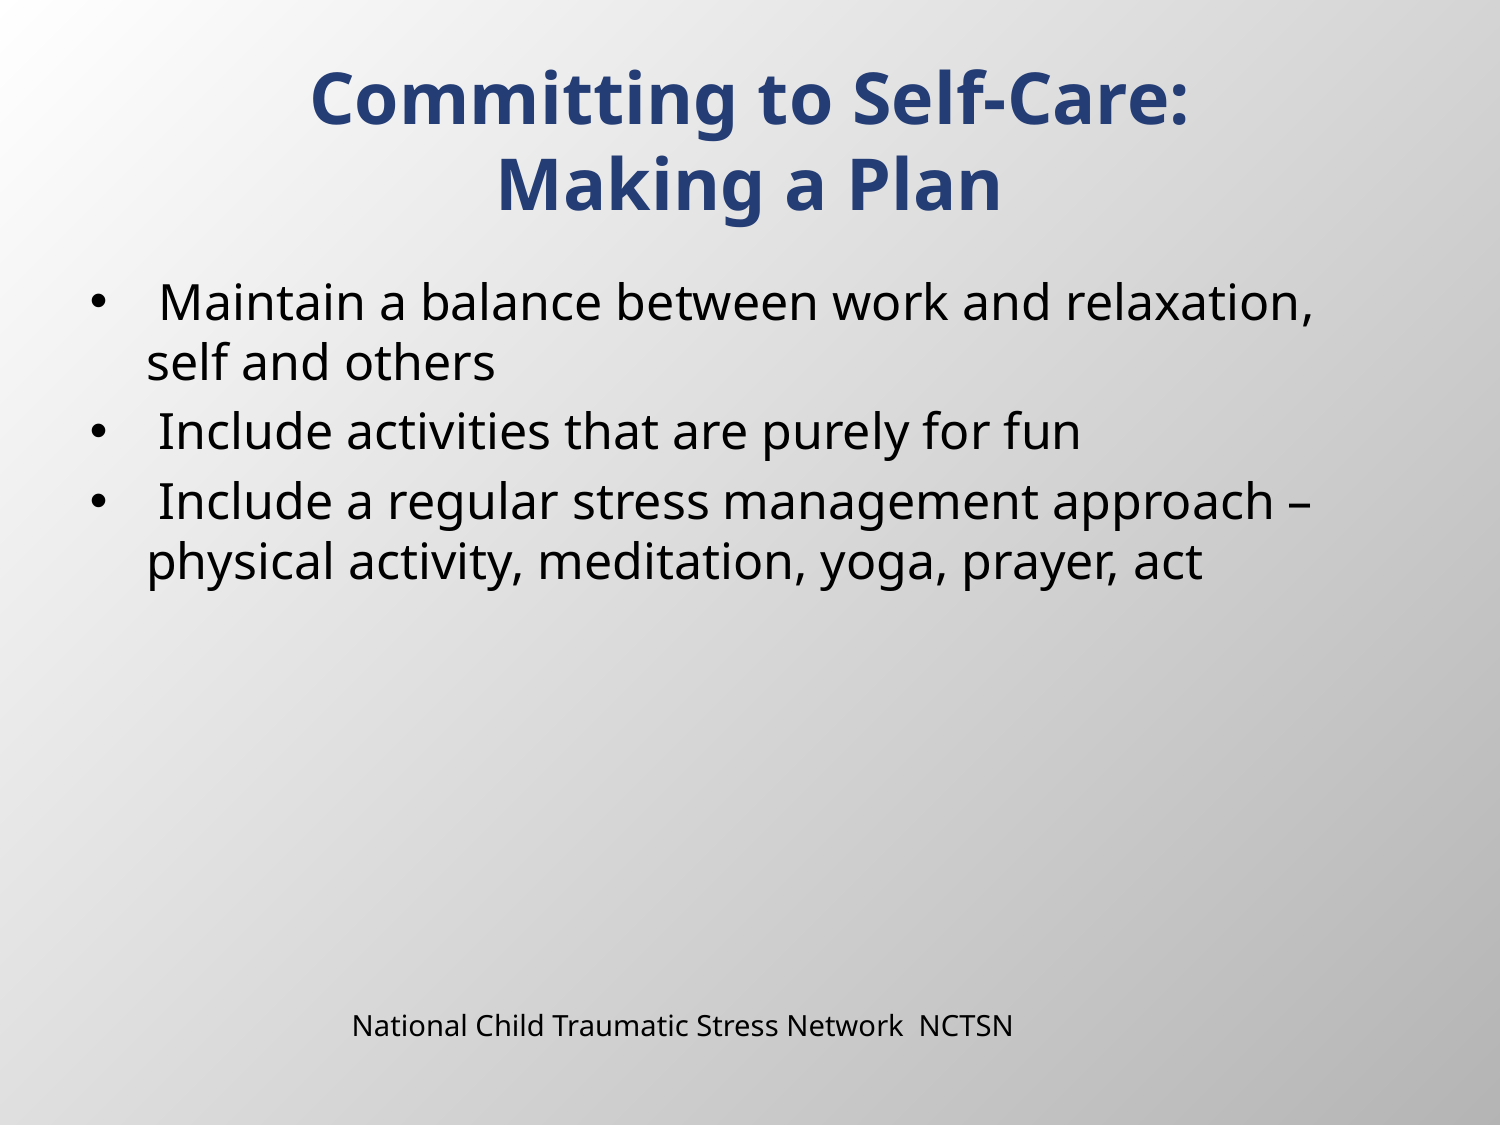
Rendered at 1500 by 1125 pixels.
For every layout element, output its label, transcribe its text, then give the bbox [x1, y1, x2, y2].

text_box National Child Traumatic Stress Network NCTSN [336, 999, 1162, 1050]
title Committing to Self-Care: Making a Plan [75, 45, 1425, 233]
list Maintain a balance between work and relaxation, self and others Include activities that are purely for fun Include a regular stress management approach – physical activity, meditation, yoga, prayer, act [75, 262, 1425, 1035]
